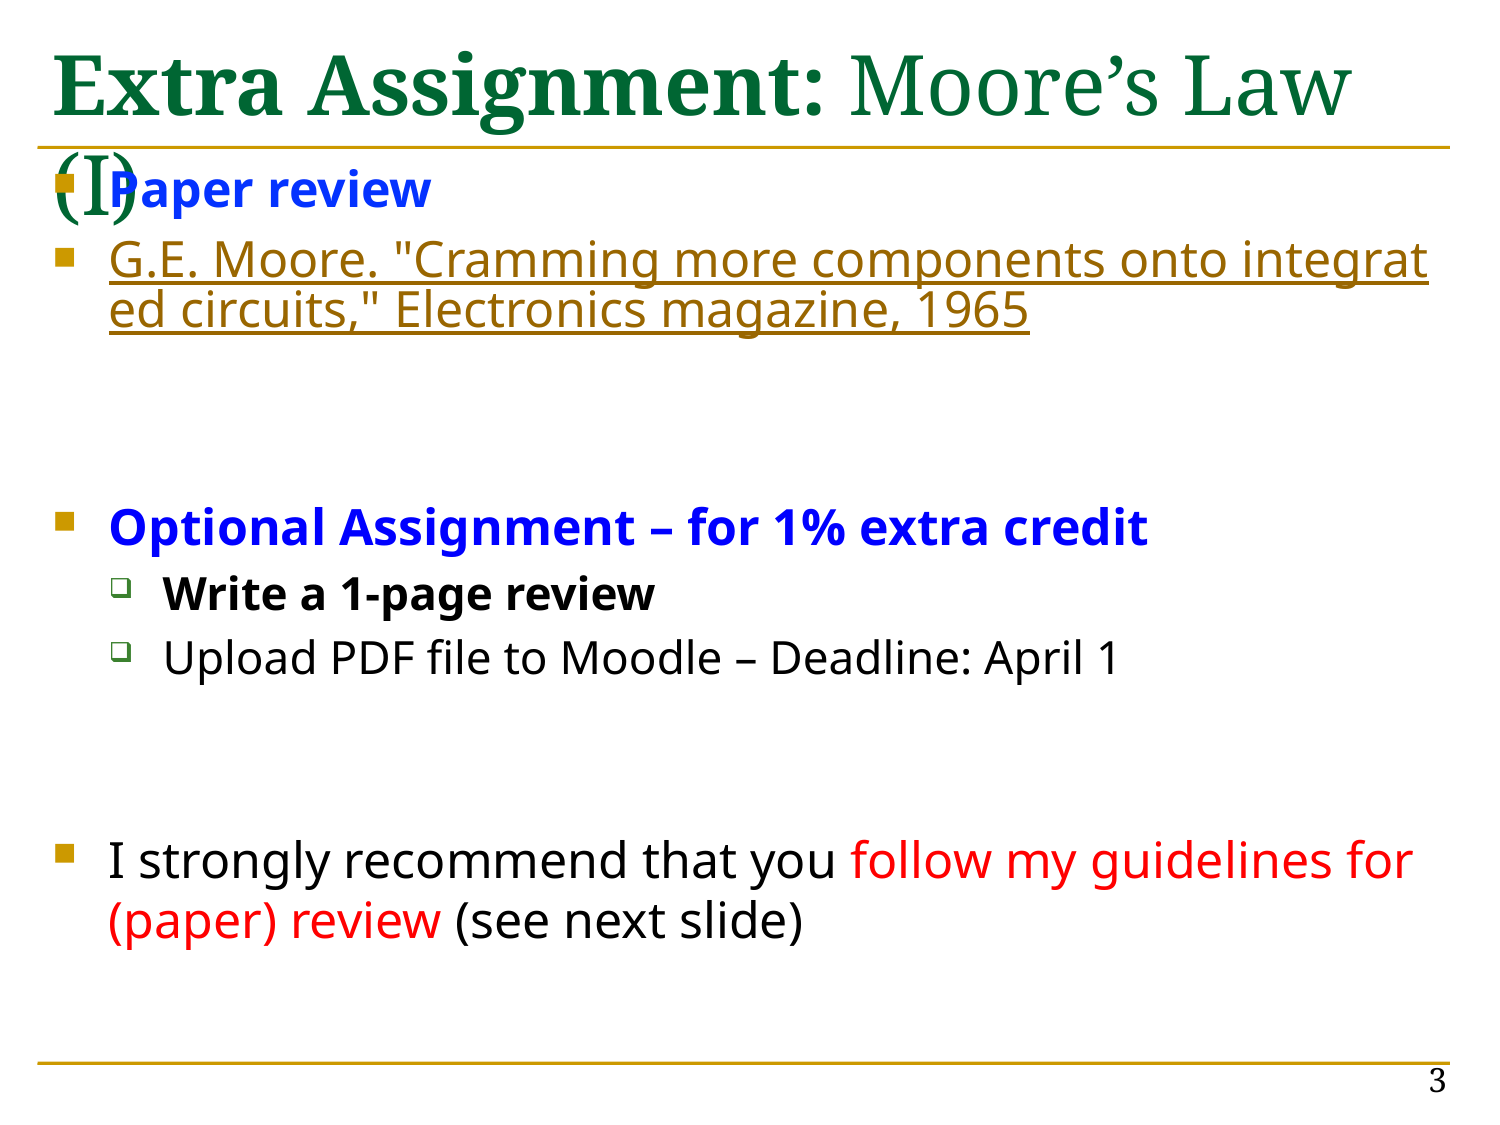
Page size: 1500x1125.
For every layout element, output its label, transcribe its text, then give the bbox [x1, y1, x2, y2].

slide_number 3 [1111, 1036, 1462, 1112]
list Paper review G.E. Moore. "Cramming more components onto integrated circuits," Electronics magazine, 1965 Optional Assignment – for 1% extra credit Write a 1-page review Upload PDF file to Moodle – Deadline: April 1 I strongly recommend that you follow my guidelines for (paper) review (see next slide) [37, 149, 1450, 1002]
title Extra Assignment: Moore’s Law (I) [37, 24, 1450, 149]
